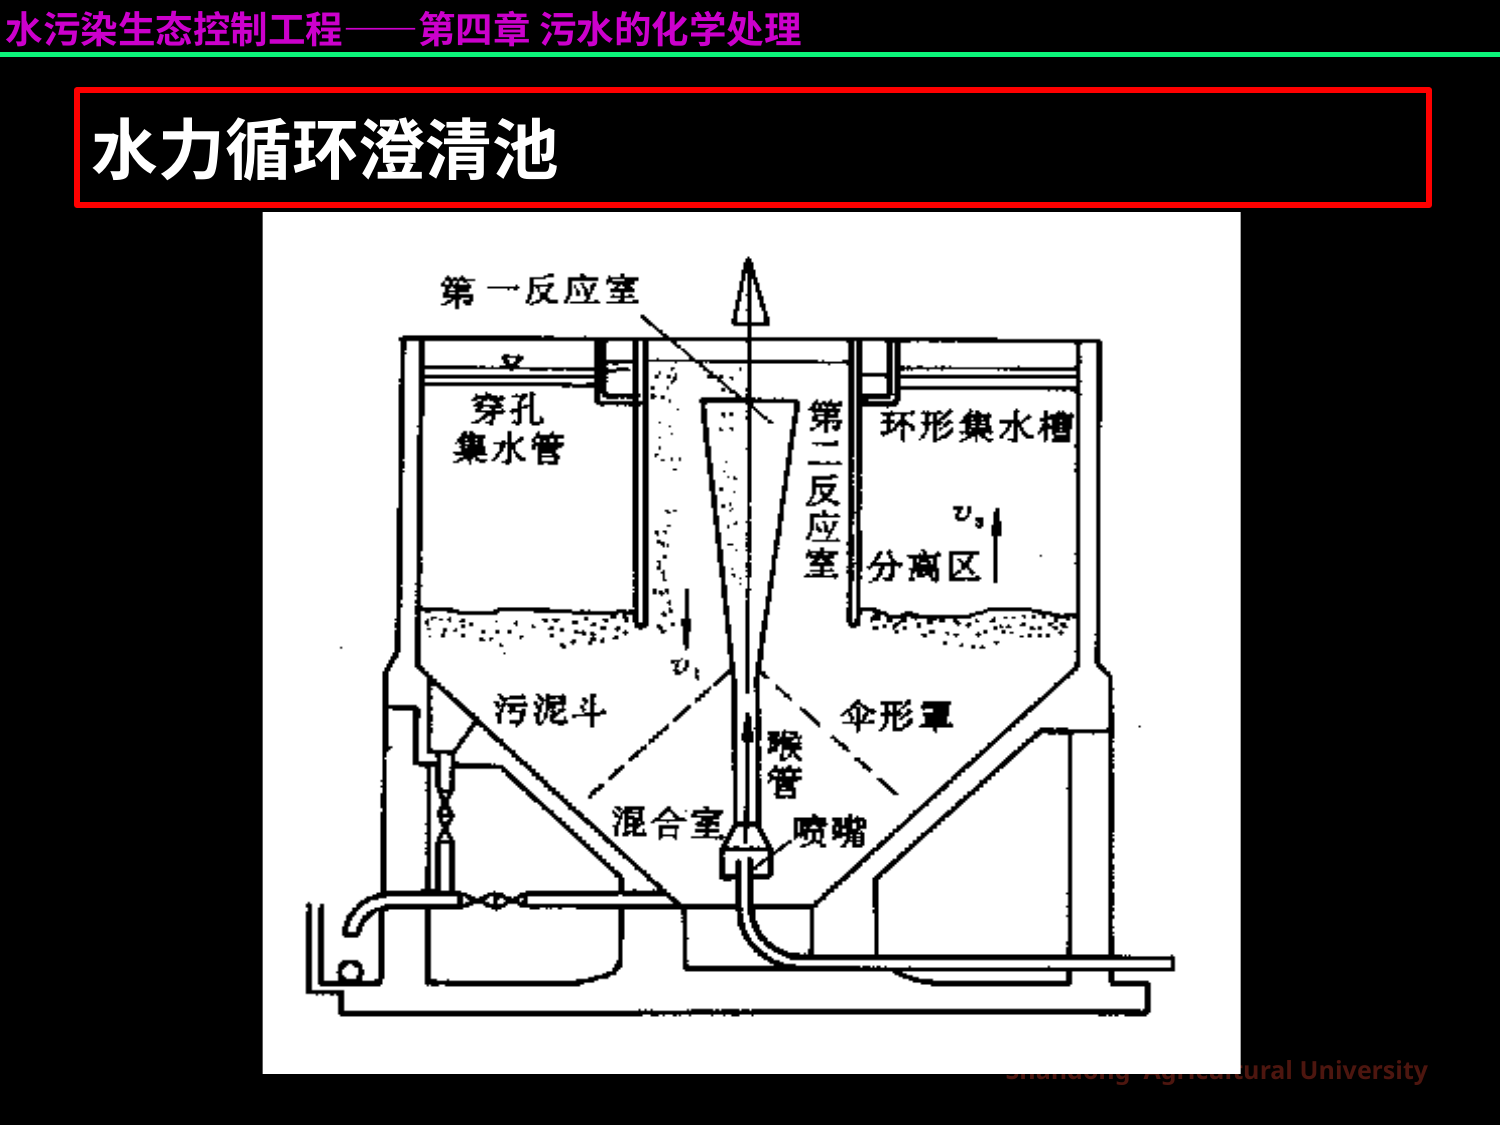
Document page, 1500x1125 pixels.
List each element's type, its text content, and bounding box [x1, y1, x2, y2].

title 水力循环澄清池 [76, 90, 1430, 206]
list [262, 212, 1242, 1076]
